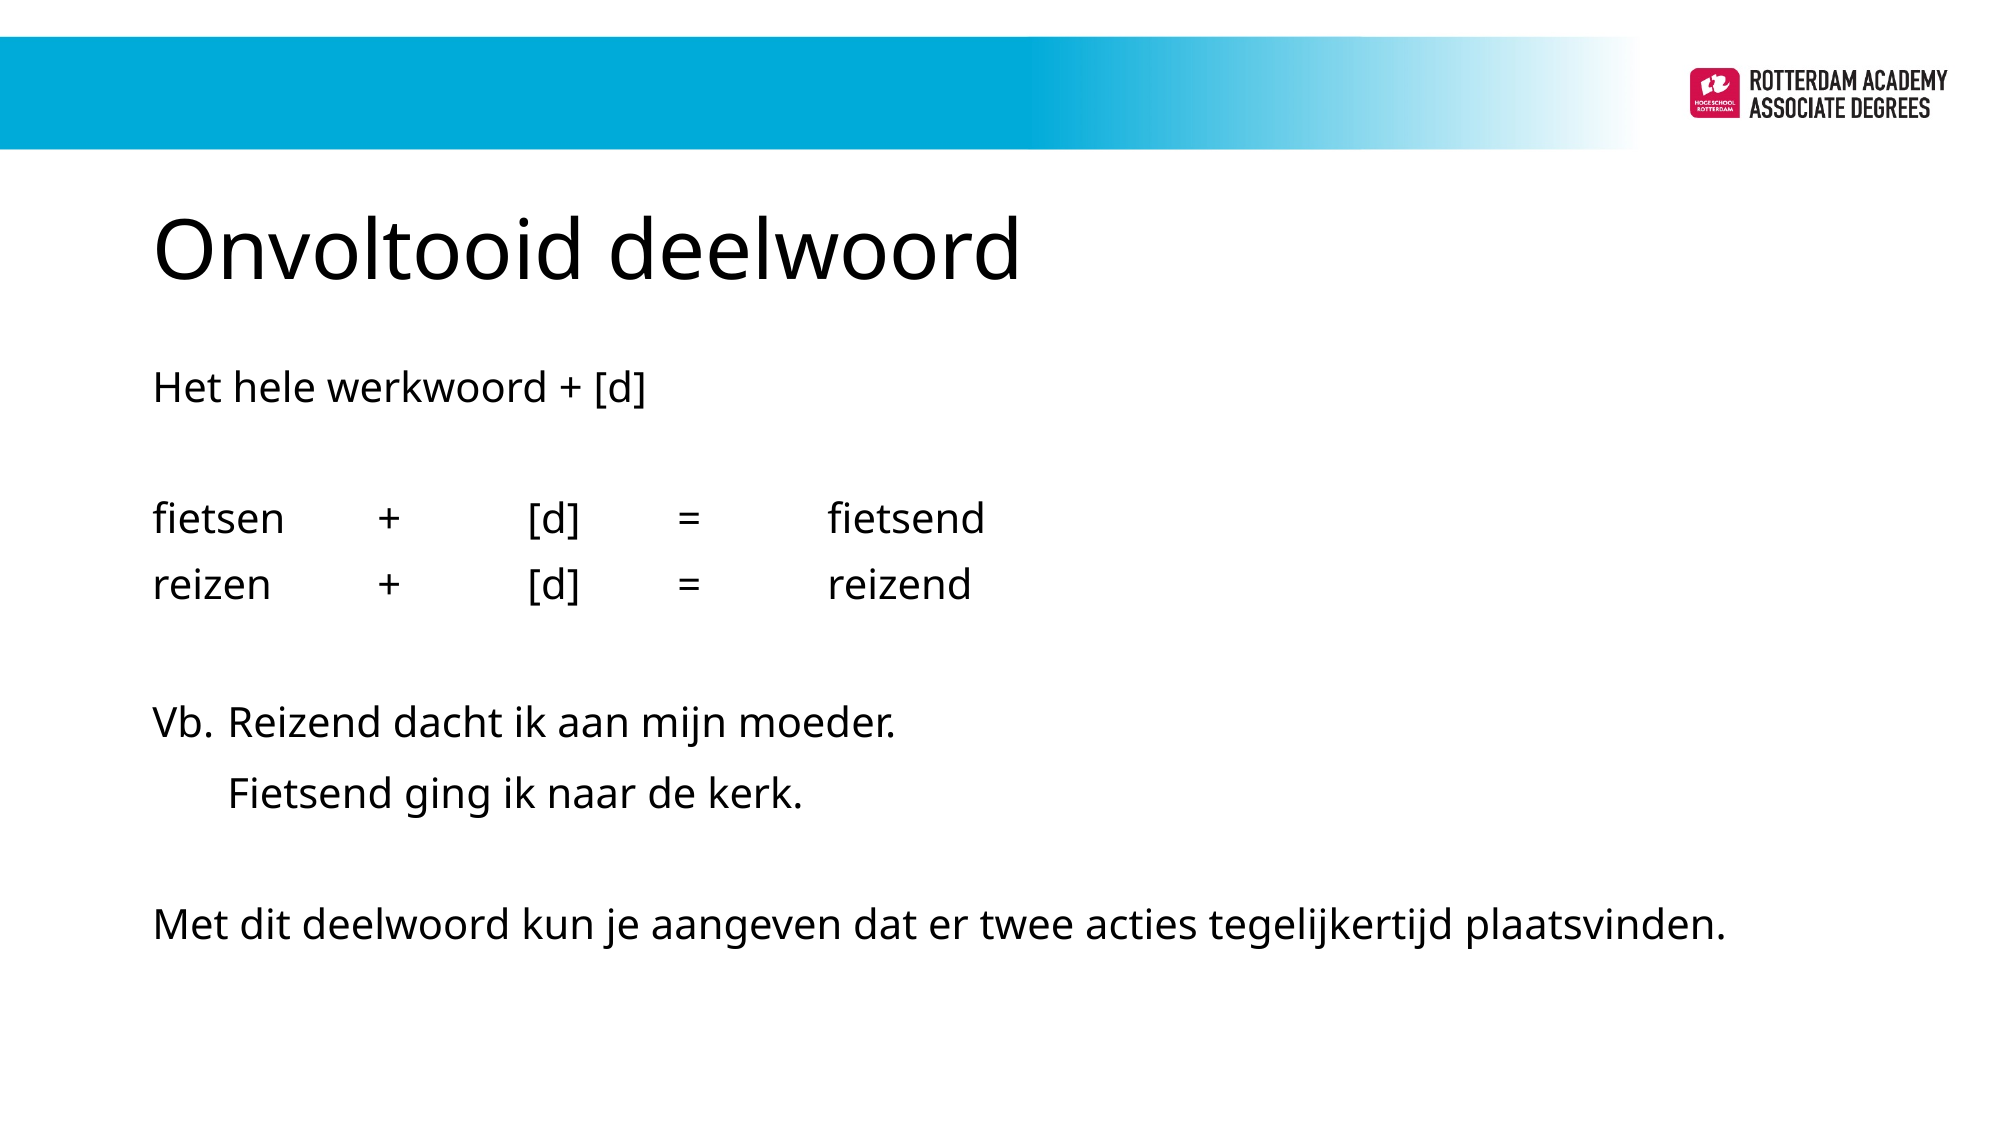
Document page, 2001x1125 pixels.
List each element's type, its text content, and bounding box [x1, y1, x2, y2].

title Onvoltooid deelwoord [137, 175, 1863, 329]
picture [0, 0, 2000, 184]
list Het hele werkwoord + [d] fietsen + [d] = fietsend reizen + [d] = reizend Vb. Reizend dacht ik aan mijn moeder. Fietsend ging ik naar de kerk. Met dit deelwoord kun je aangeven dat er twee acties tegelijkertijd plaatsvinden. [137, 358, 1863, 1053]
